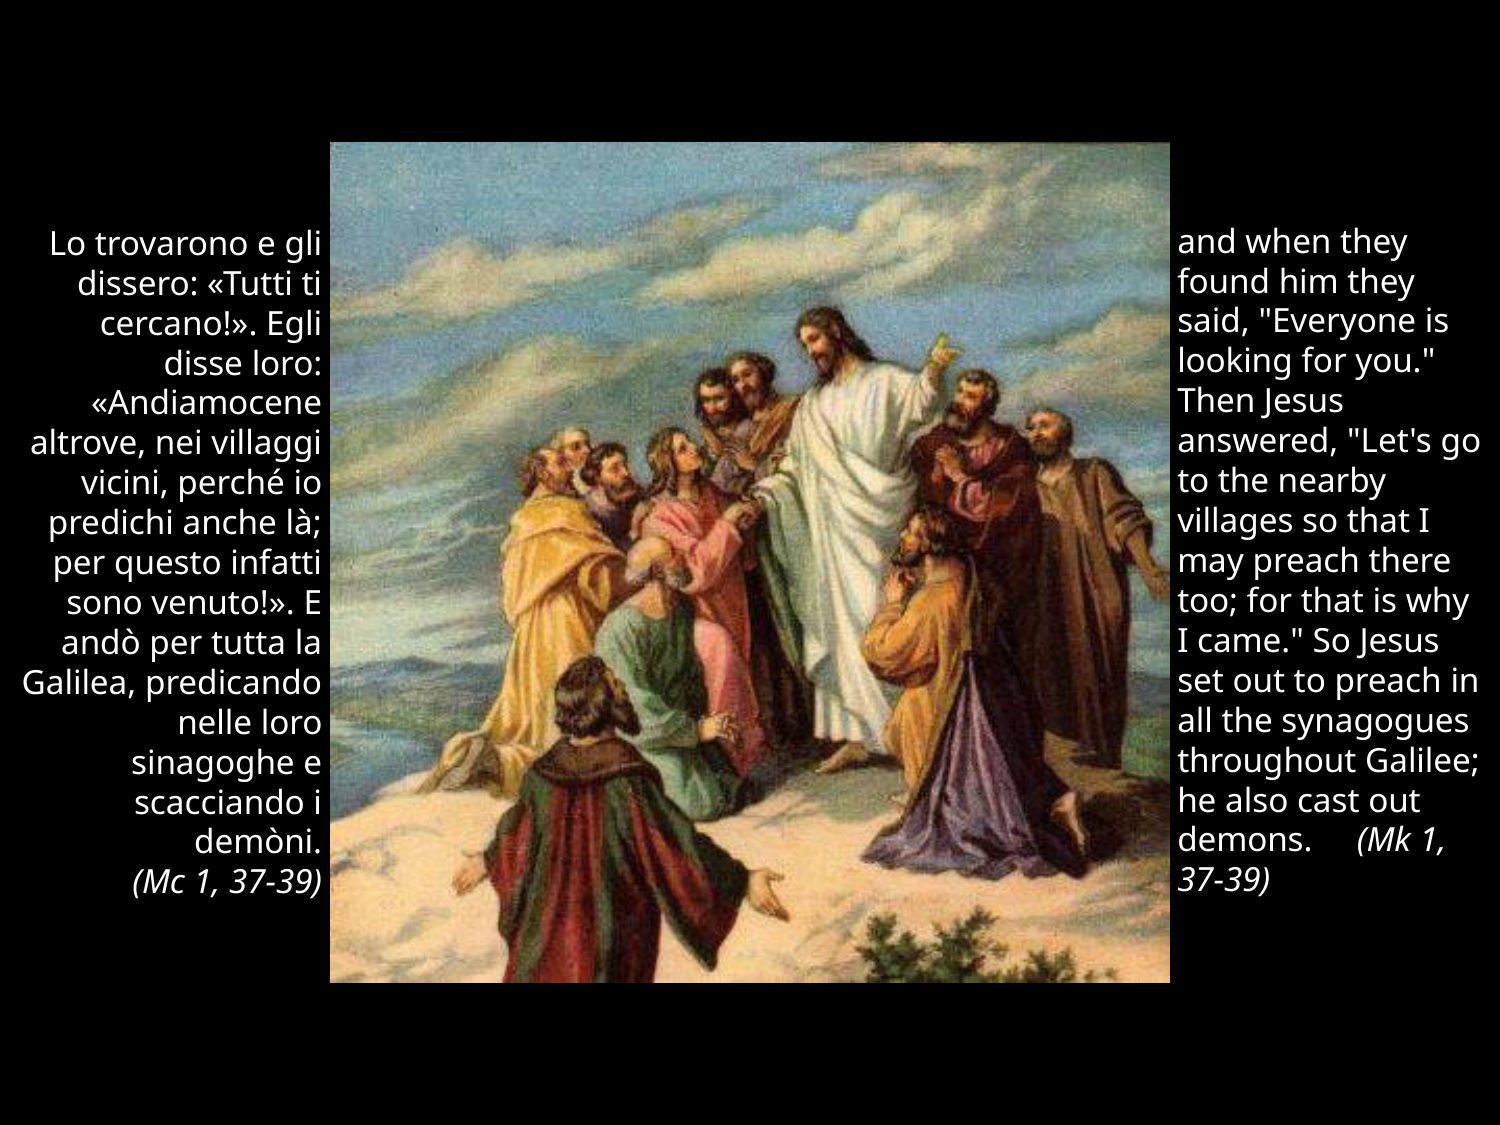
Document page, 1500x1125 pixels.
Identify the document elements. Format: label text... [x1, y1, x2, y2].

text_box and when they found him they said, "Everyone is looking for you." Then Jesus answered, "Let's go to the nearby villages so that I may preach there too; for that is why I came." So Jesus set out to preach in all the synagogues throughout Galilee; he also cast out demons. (Mk 1, 37-39) [1170, 212, 1500, 906]
picture [330, 142, 1170, 983]
title Lo trovarono e gli dissero: «Tutti ti cercano!». Egli disse loro: «Andiamocene altrove, nei villaggi vicini, perché io predichi anche là; per questo infatti sono venuto!». E andò per tutta la Galilea, predicando nelle loro sinagoghe e scacciando i demòni. (Mc 1, 37-39) [0, 487, 330, 675]
